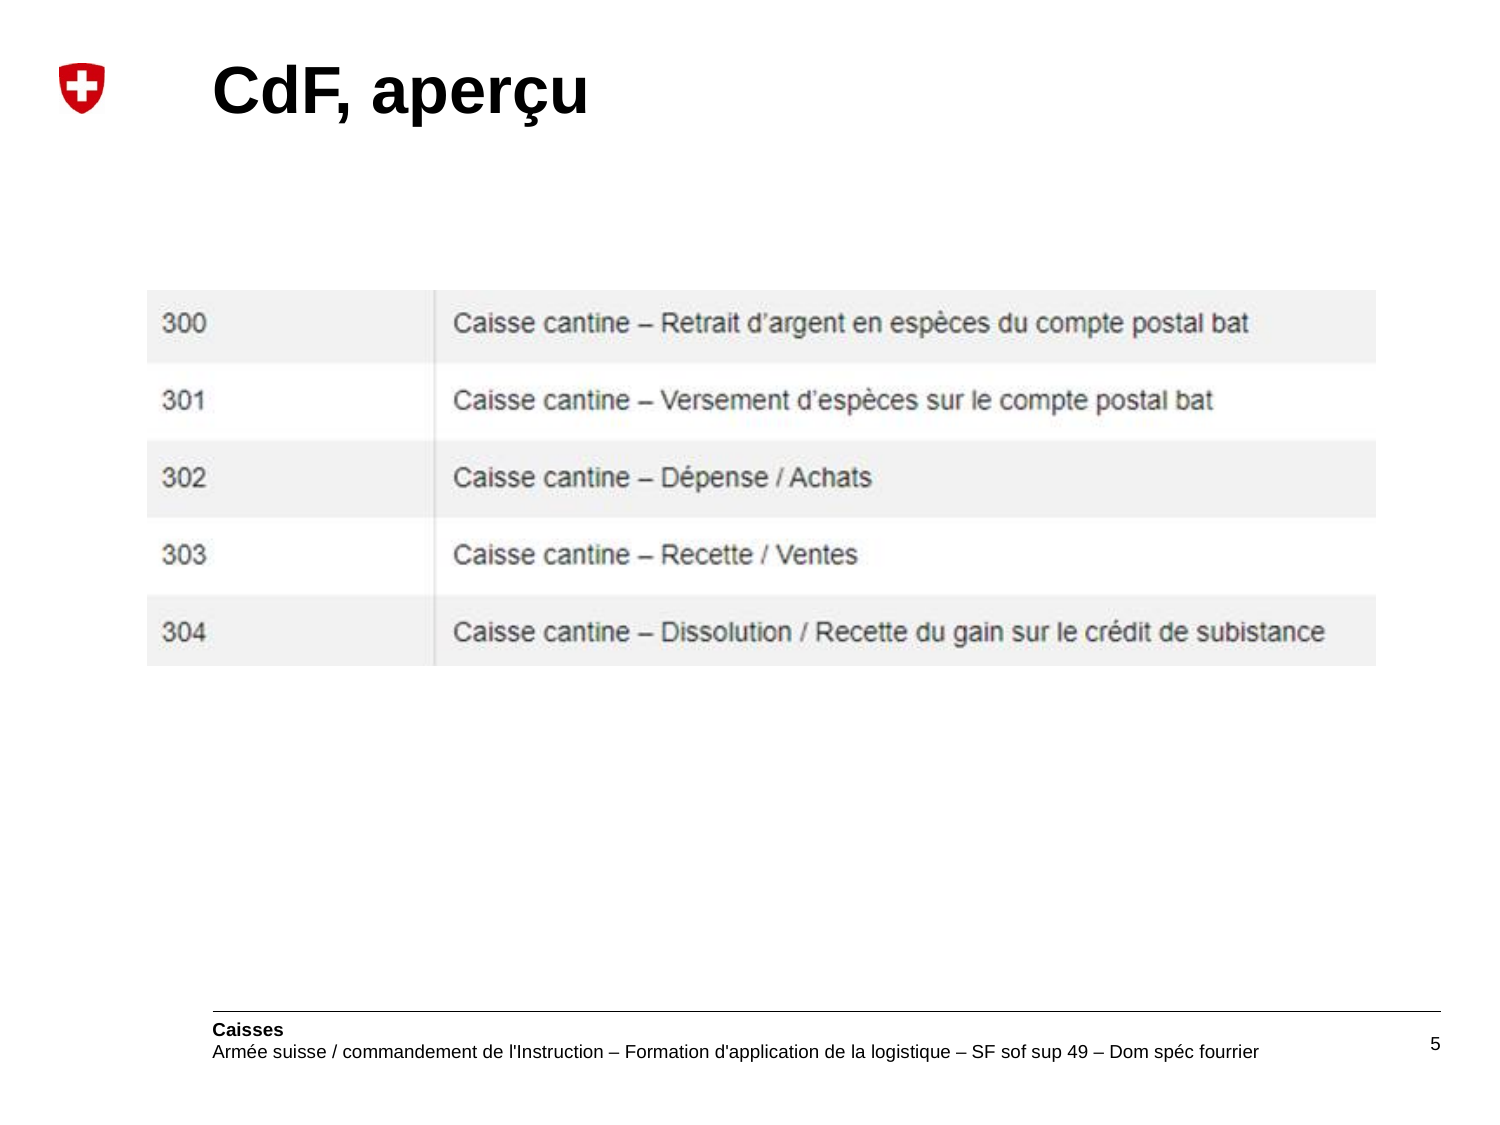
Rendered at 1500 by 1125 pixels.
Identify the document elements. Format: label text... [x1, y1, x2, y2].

title CdF, aperçu [212, 46, 1442, 192]
picture [59, 63, 105, 114]
picture [147, 290, 1377, 667]
